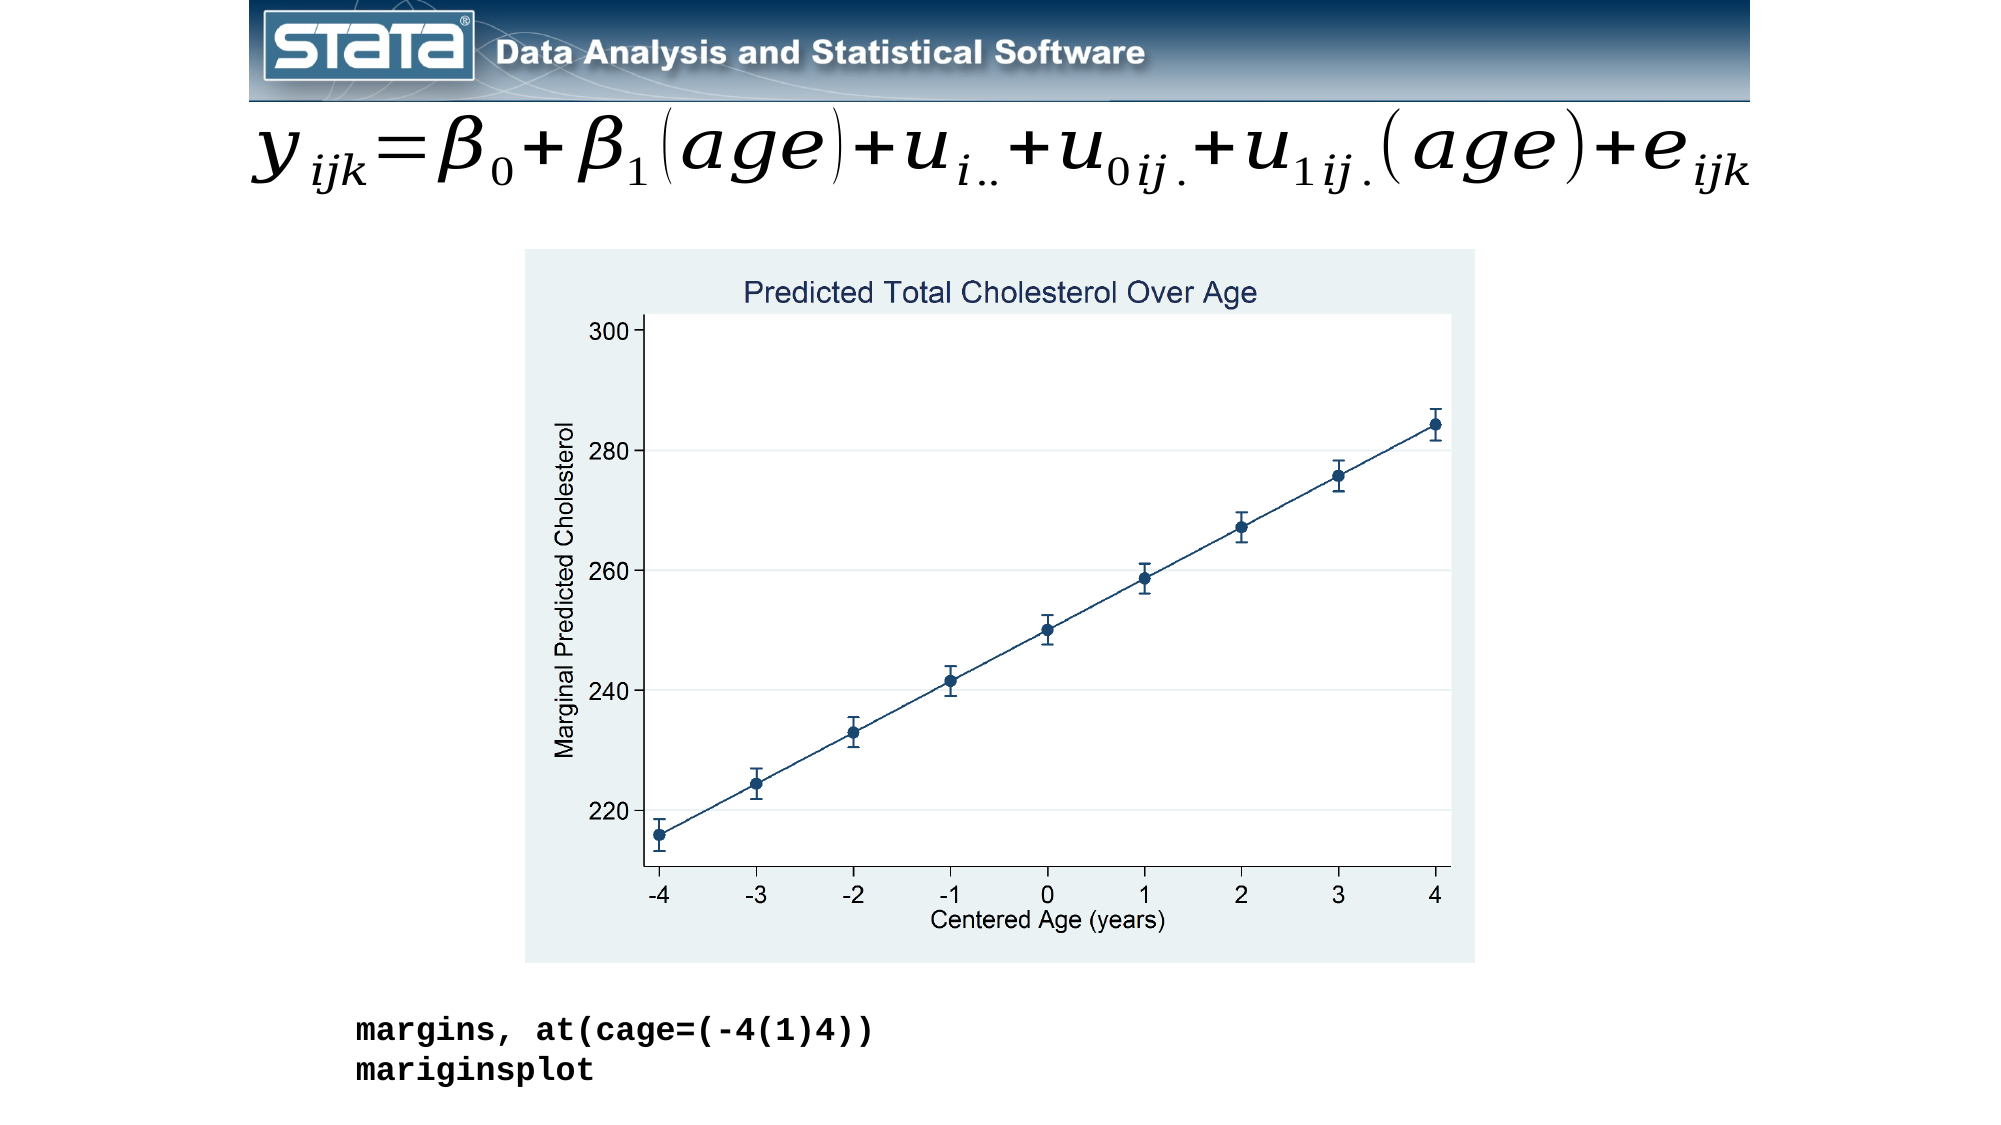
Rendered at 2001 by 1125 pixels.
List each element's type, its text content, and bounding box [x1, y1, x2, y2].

picture [249, 0, 1750, 102]
text_box margins, at(cage=(-4(1)4)) mariginsplot [340, 999, 891, 1095]
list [524, 249, 1475, 963]
